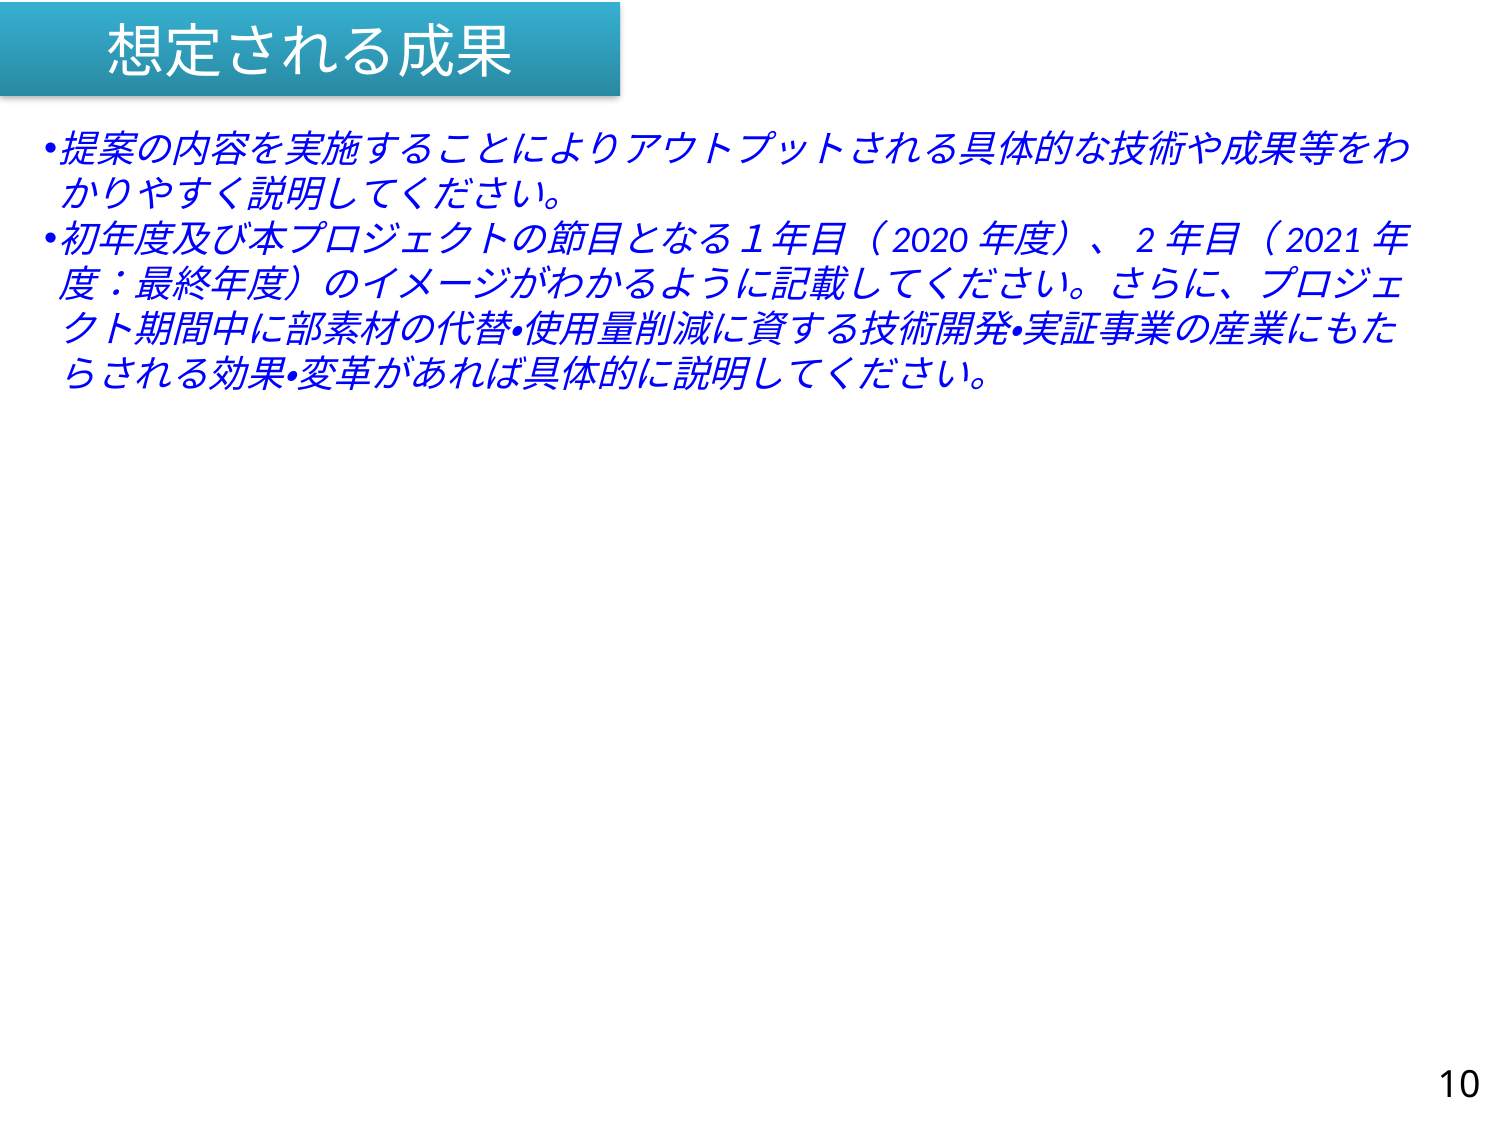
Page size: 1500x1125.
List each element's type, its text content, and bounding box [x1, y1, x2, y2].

title 想定される成果 [0, 2, 621, 96]
text_box 提案の内容を実施することによりアウトプットされる具体的な技術や成果等をわかりやすく説明してください。 初年度及び本プロジェクトの節目となる１年目（2020年度）、2年目（2021年度：最終年度）のイメージがわかるように記載してください。さらに、プロジェクト期間中に部素材の代替・使用量削減に資する技術開発・実証事業の産業にもたらされる効果・変革があれば具体的に説明してください。 [29, 118, 1424, 403]
text_box 10 [1393, 1066, 1481, 1105]
